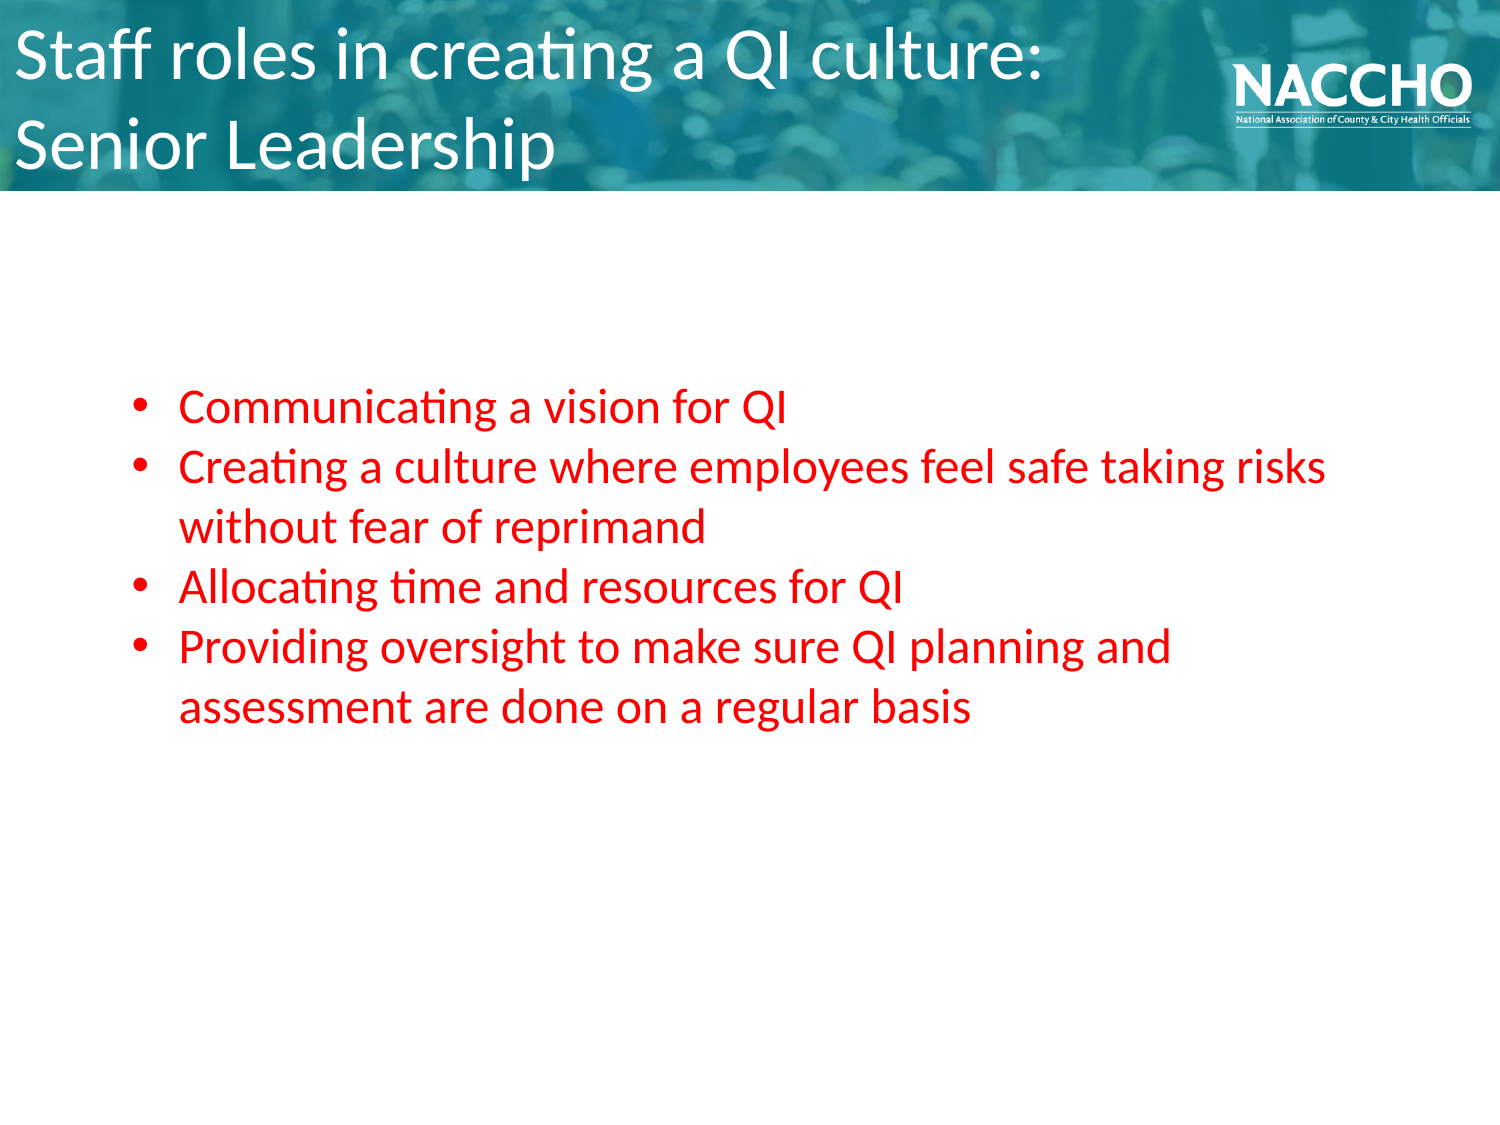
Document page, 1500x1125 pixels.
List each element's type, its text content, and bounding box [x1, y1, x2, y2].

text_box Communicating a vision for QI Creating a culture where employees feel safe taking risks without fear of reprimand Allocating time and resources for QI Providing oversight to make sure QI planning and assessment are done on a regular basis [41, 366, 1385, 787]
picture [0, 0, 1500, 192]
